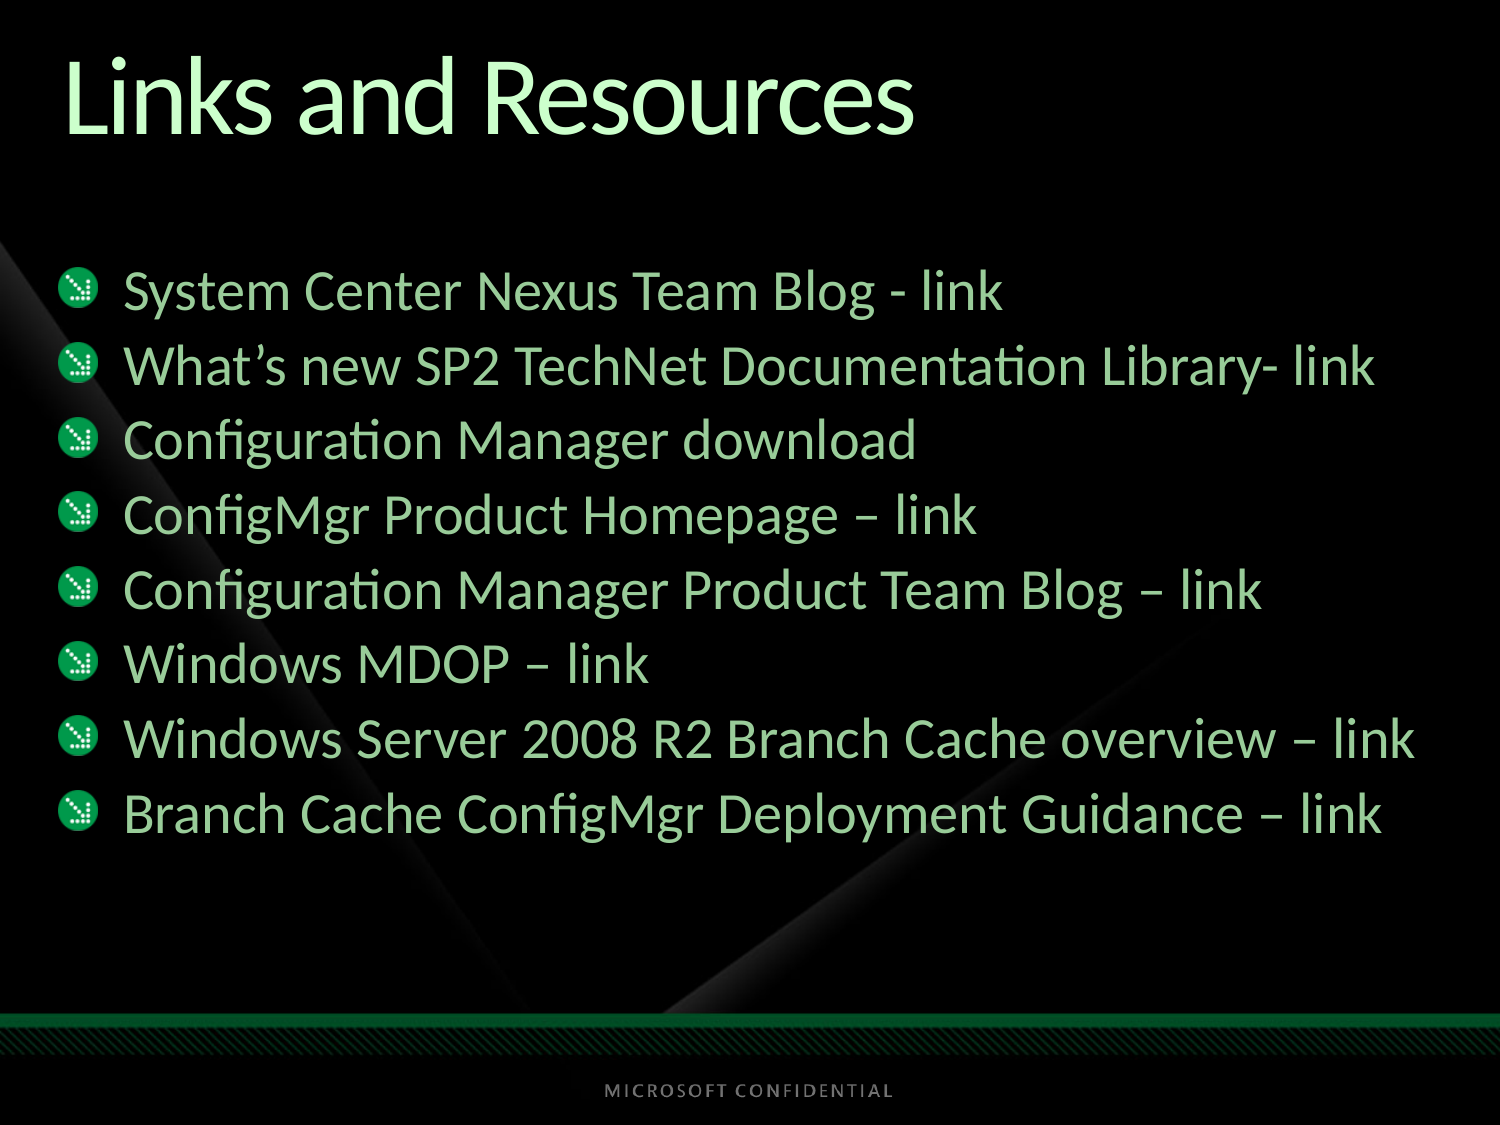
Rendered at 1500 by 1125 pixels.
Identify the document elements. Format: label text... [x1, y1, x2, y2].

title Links and Resources [62, 37, 1438, 161]
list System Center Nexus Team Blog - link What’s new SP2 TechNet Documentation Library- link Configuration Manager download ConfigMgr Product Homepage – link Configuration Manager Product Team Blog – link Windows MDOP – link Windows Server 2008 R2 Branch Cache overview – link Branch Cache ConfigMgr Deployment Guidance – link [58, 260, 1434, 624]
picture [0, 0, 1500, 1125]
